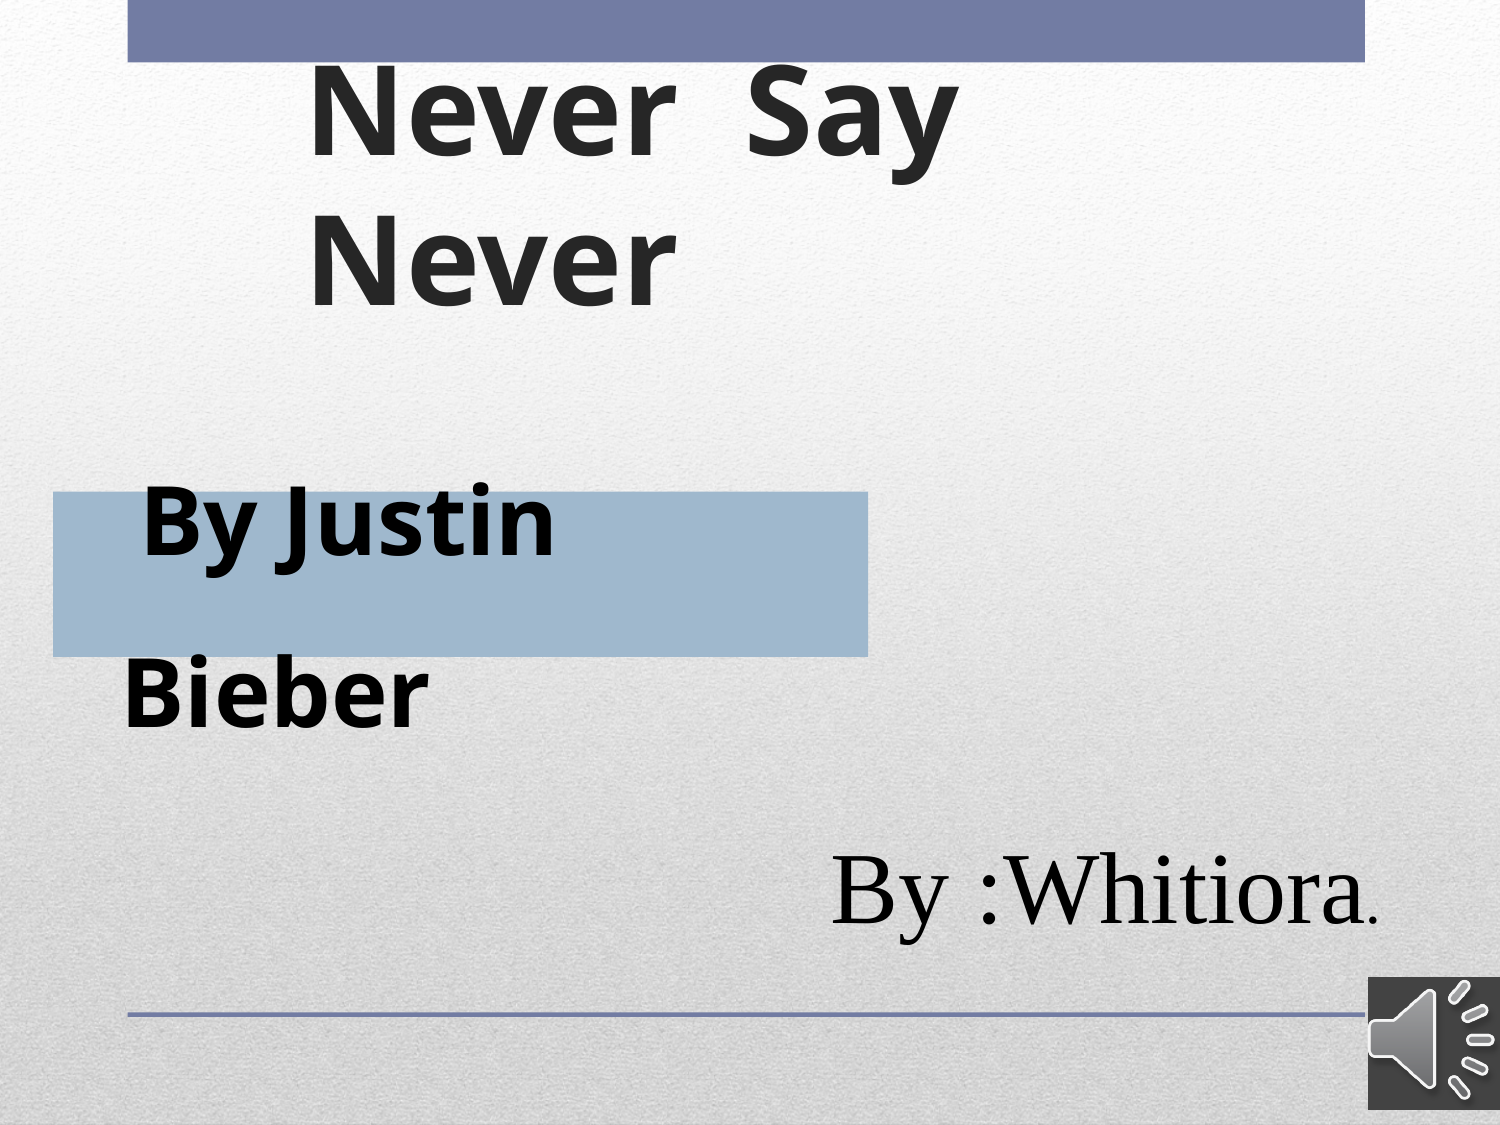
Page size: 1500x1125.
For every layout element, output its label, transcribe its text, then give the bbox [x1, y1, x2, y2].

text_box By :Whitiora. [741, 813, 1500, 951]
title Never Say Never [289, 196, 1196, 338]
picture [1366, 975, 1500, 1113]
list By Justin Bieber [53, 491, 869, 657]
